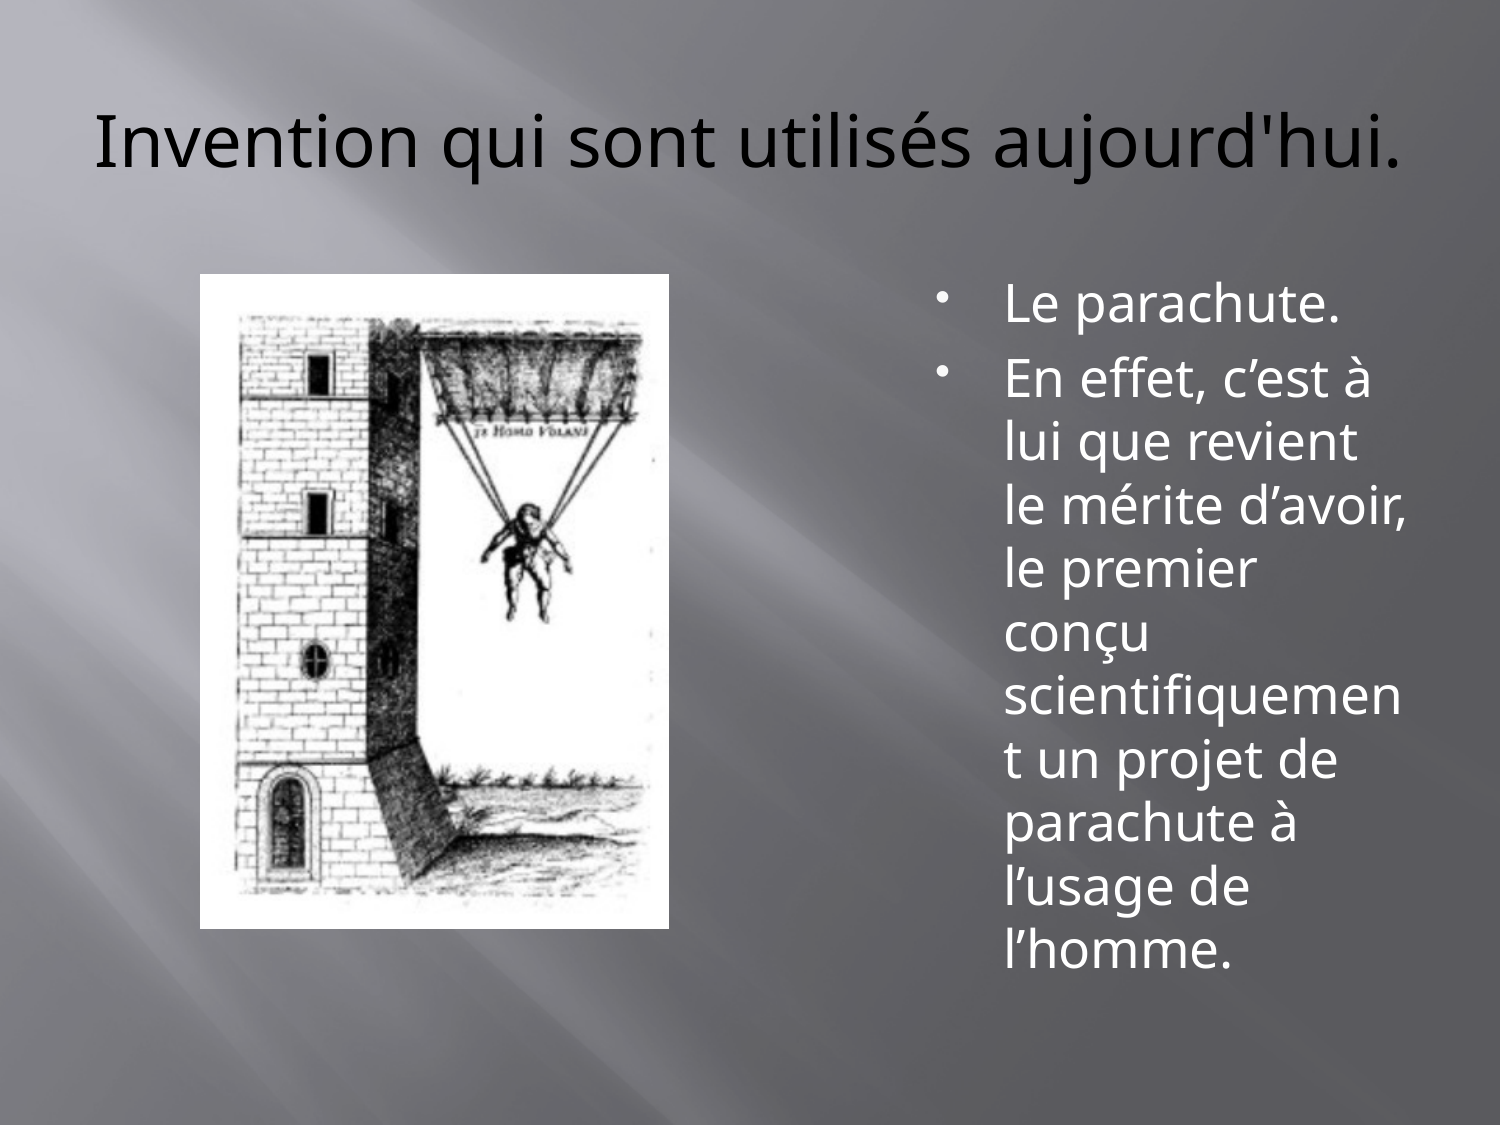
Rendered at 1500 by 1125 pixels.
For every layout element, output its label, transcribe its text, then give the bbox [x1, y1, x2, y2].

picture [199, 274, 669, 929]
list Le parachute. En effet, c’est à lui que revient le mérite d’avoir, le premier conçu scientifiquement un projet de parachute à l’usage de l’homme. [900, 262, 1425, 988]
title Invention qui sont utilisés aujourd'hui. [75, 45, 1425, 233]
